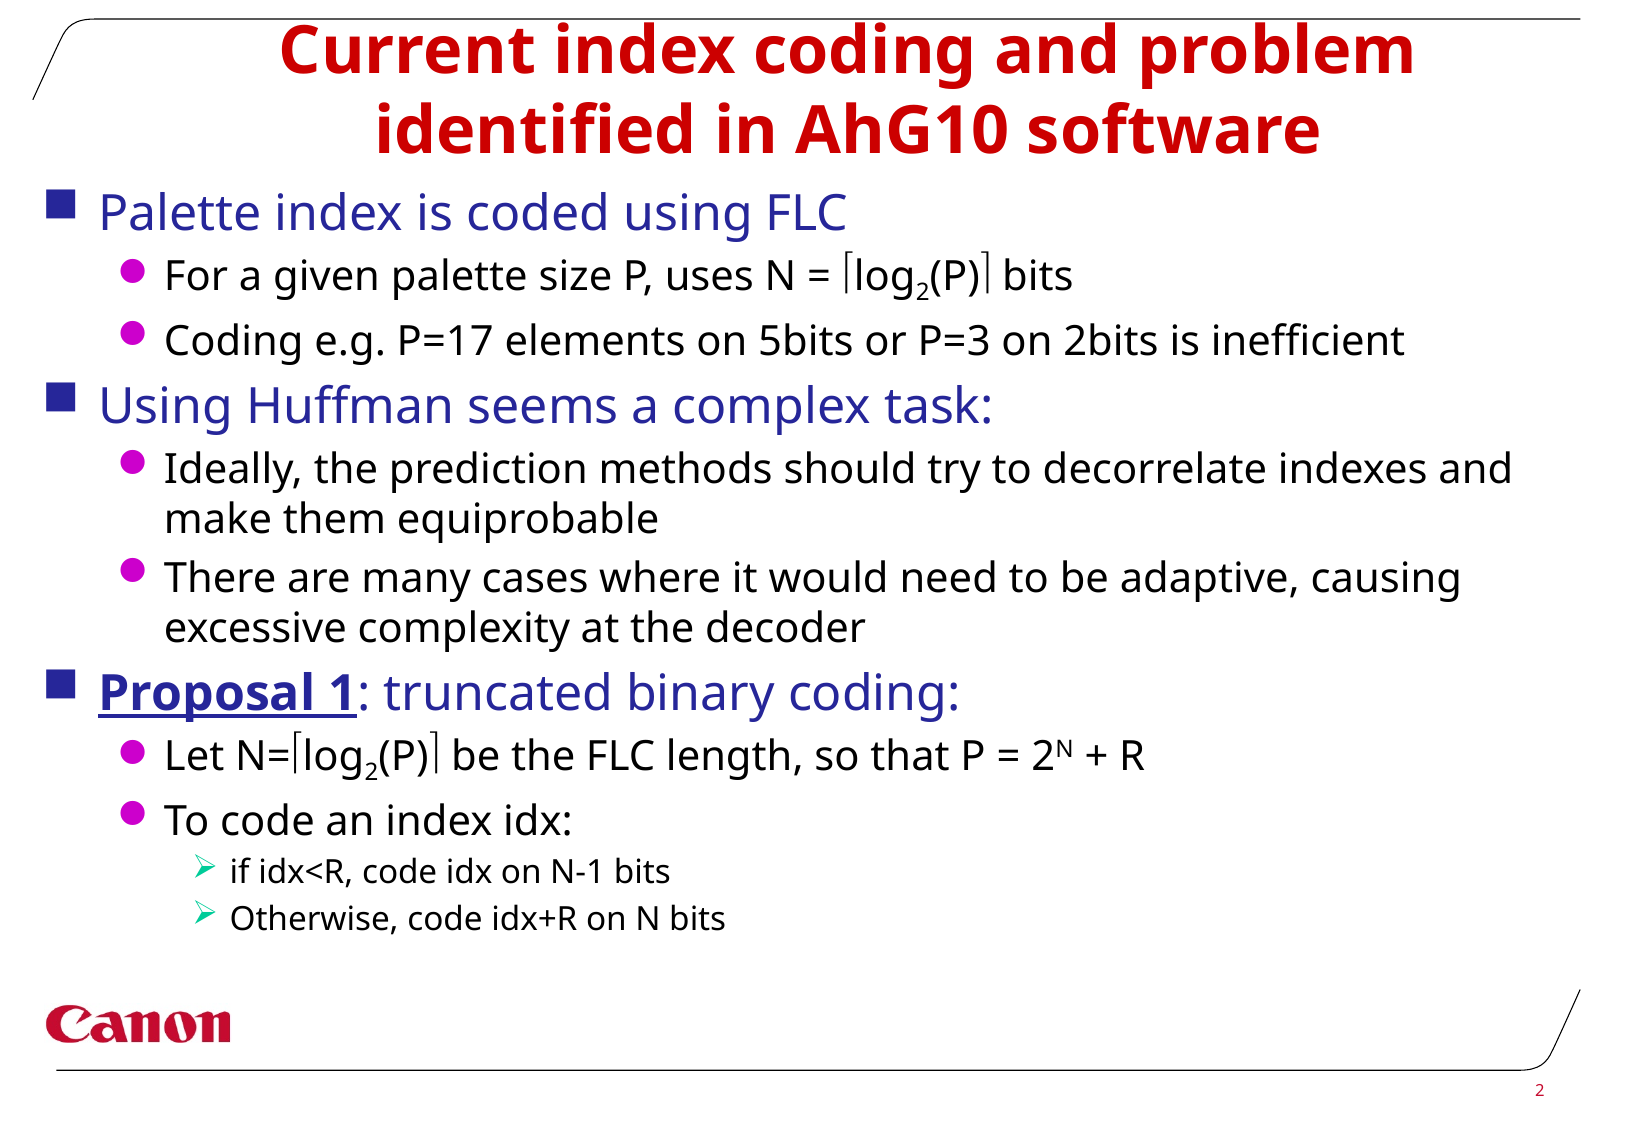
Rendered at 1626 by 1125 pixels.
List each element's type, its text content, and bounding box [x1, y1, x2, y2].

title Current index coding and problem identified in AhG10 software [151, 37, 1546, 138]
list Palette index is coded using FLC For a given palette size P, uses N = log2(P) bits Coding e.g. P=17 elements on 5bits or P=3 on 2bits is inefficient Using Huffman seems a complex task: Ideally, the prediction methods should try to decorrelate indexes and make them equiprobable There are many cases where it would need to be adaptive, causing excessive complexity at the decoder Proposal 1: truncated binary coding: Let N=log2(P) be the FLC length, so that P = 2N + R To code an index idx: if idx<R, code idx on N-1 bits Otherwise, code idx+R on N bits [27, 172, 1585, 1004]
picture [44, 1004, 232, 1043]
slide_number 2 [1414, 1063, 1545, 1103]
